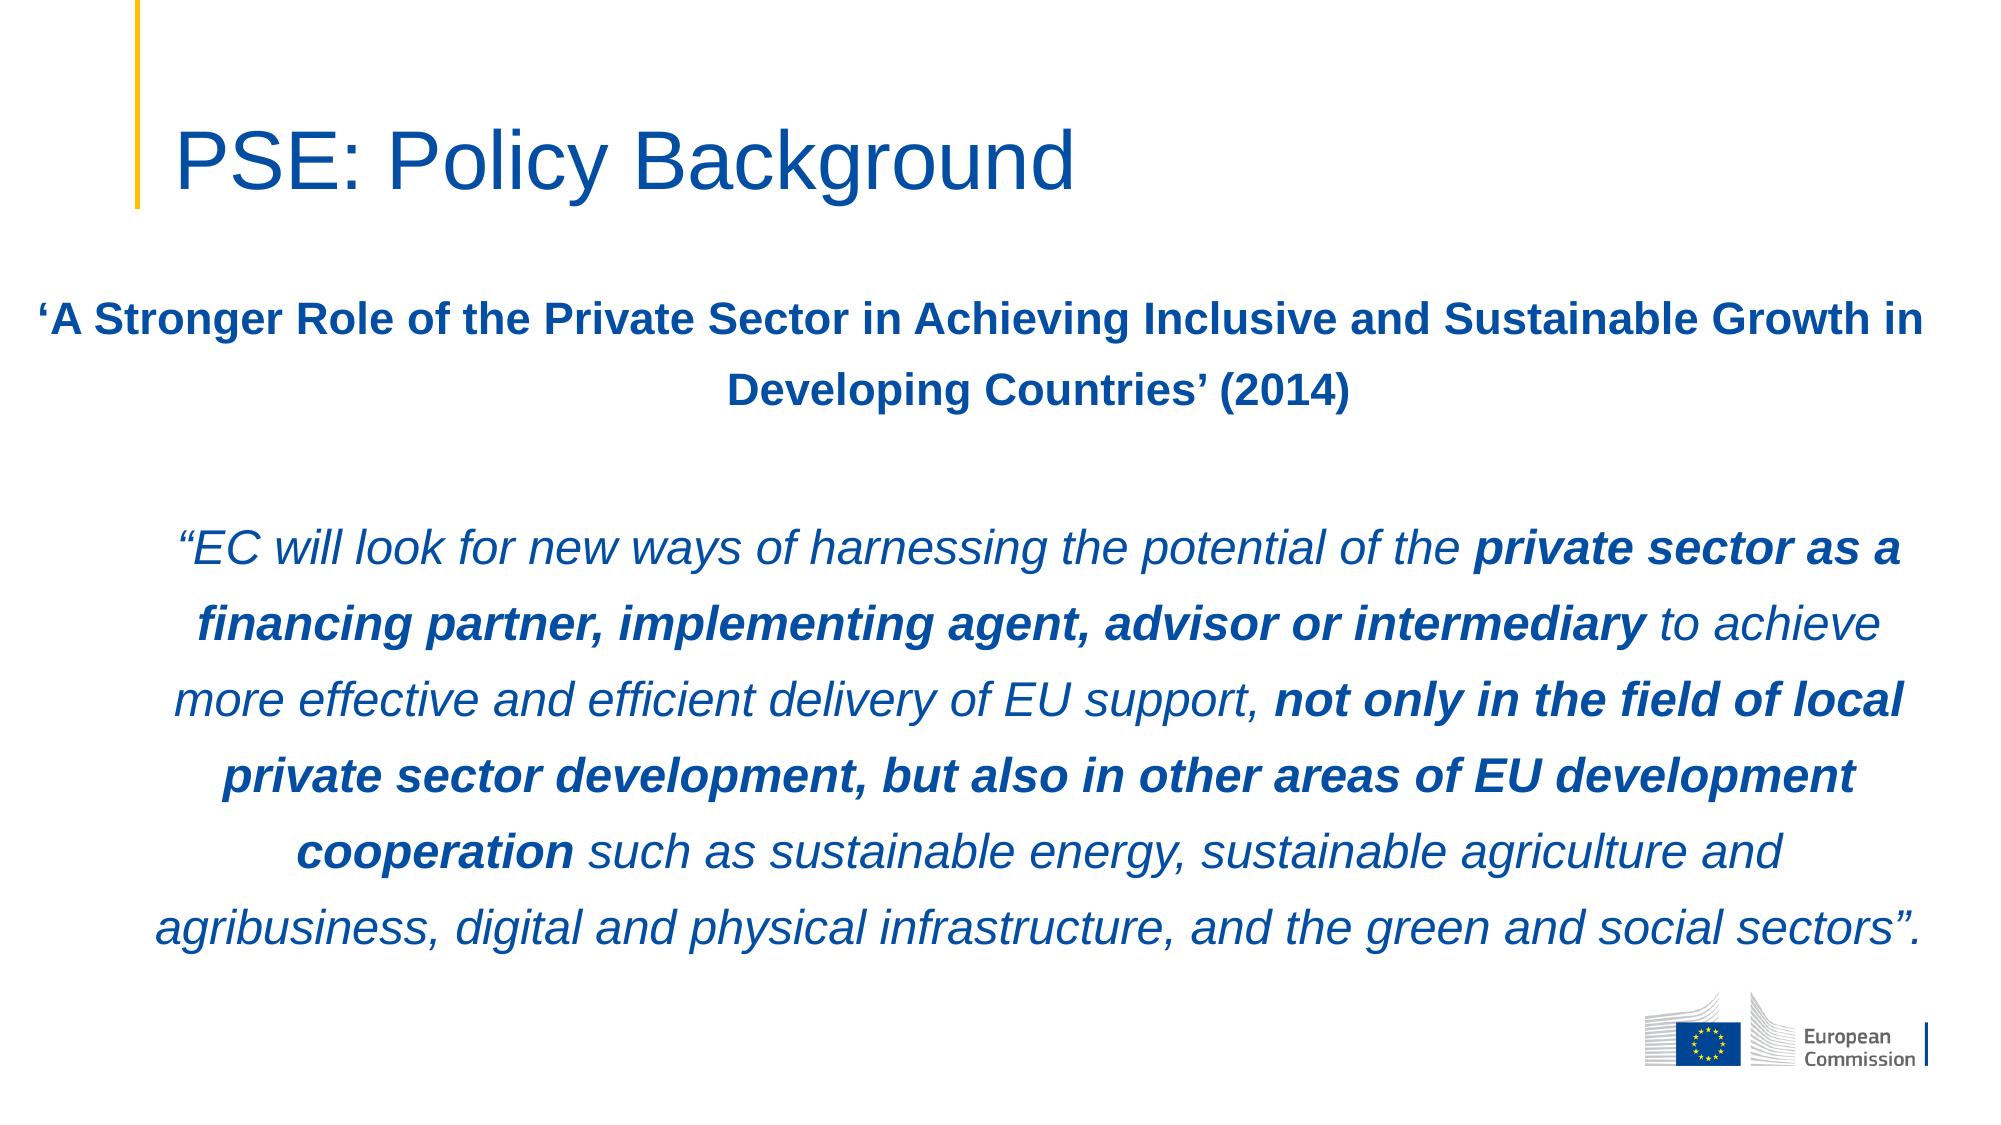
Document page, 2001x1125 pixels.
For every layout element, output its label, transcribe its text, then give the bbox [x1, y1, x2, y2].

title PSE: Policy Background [159, 79, 1885, 208]
picture [1645, 1007, 1928, 1066]
text_box ‘A Stronger Role of the Private Sector in Achieving Inclusive and Sustainable Growth in Developing Countries’ (2014) “EC will look for new ways of harnessing the potential of the private sector as a financing partner, implementing agent, advisor or intermediary to achieve more effective and efficient delivery of EU support, not only in the field of local private sector development, but also in other areas of EU development cooperation such as sustainable energy, sustainable agriculture and agribusiness, digital and physical infrastructure, and the green and social sectors”. [21, 265, 1942, 1007]
